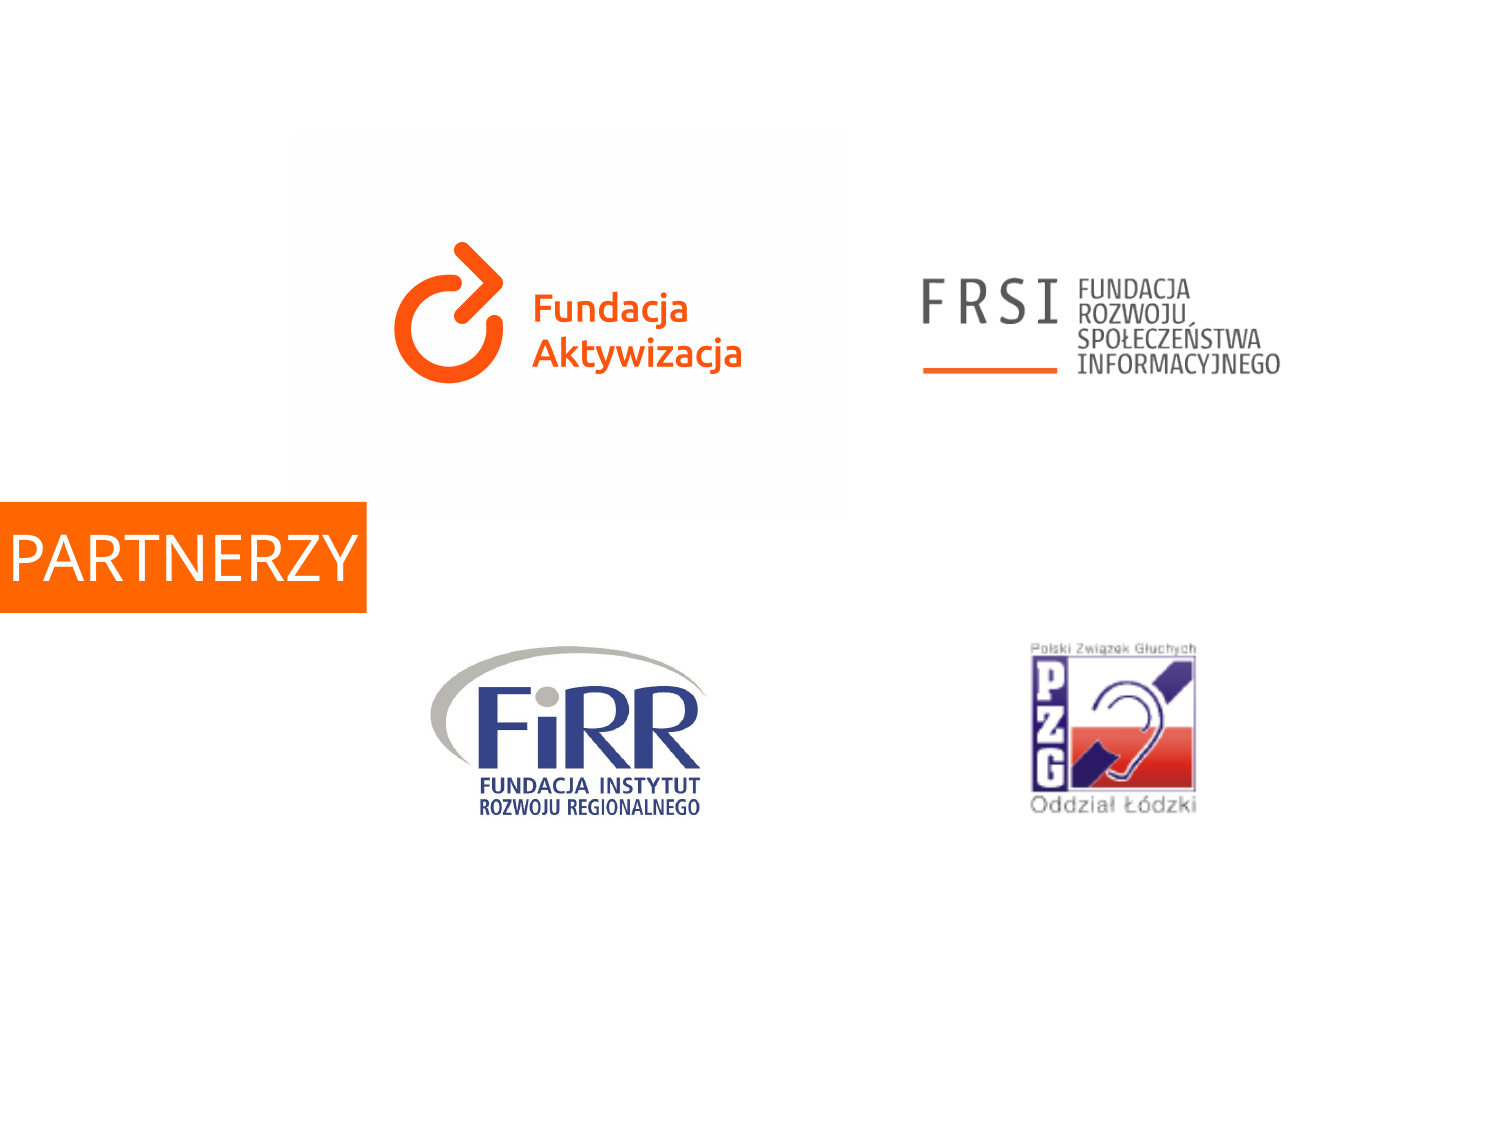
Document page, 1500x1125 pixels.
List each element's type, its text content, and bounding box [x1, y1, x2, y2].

picture [417, 635, 720, 822]
picture [873, 230, 1332, 426]
picture [294, 130, 843, 518]
list PARTNERZY [0, 501, 367, 613]
picture [899, 583, 1332, 874]
